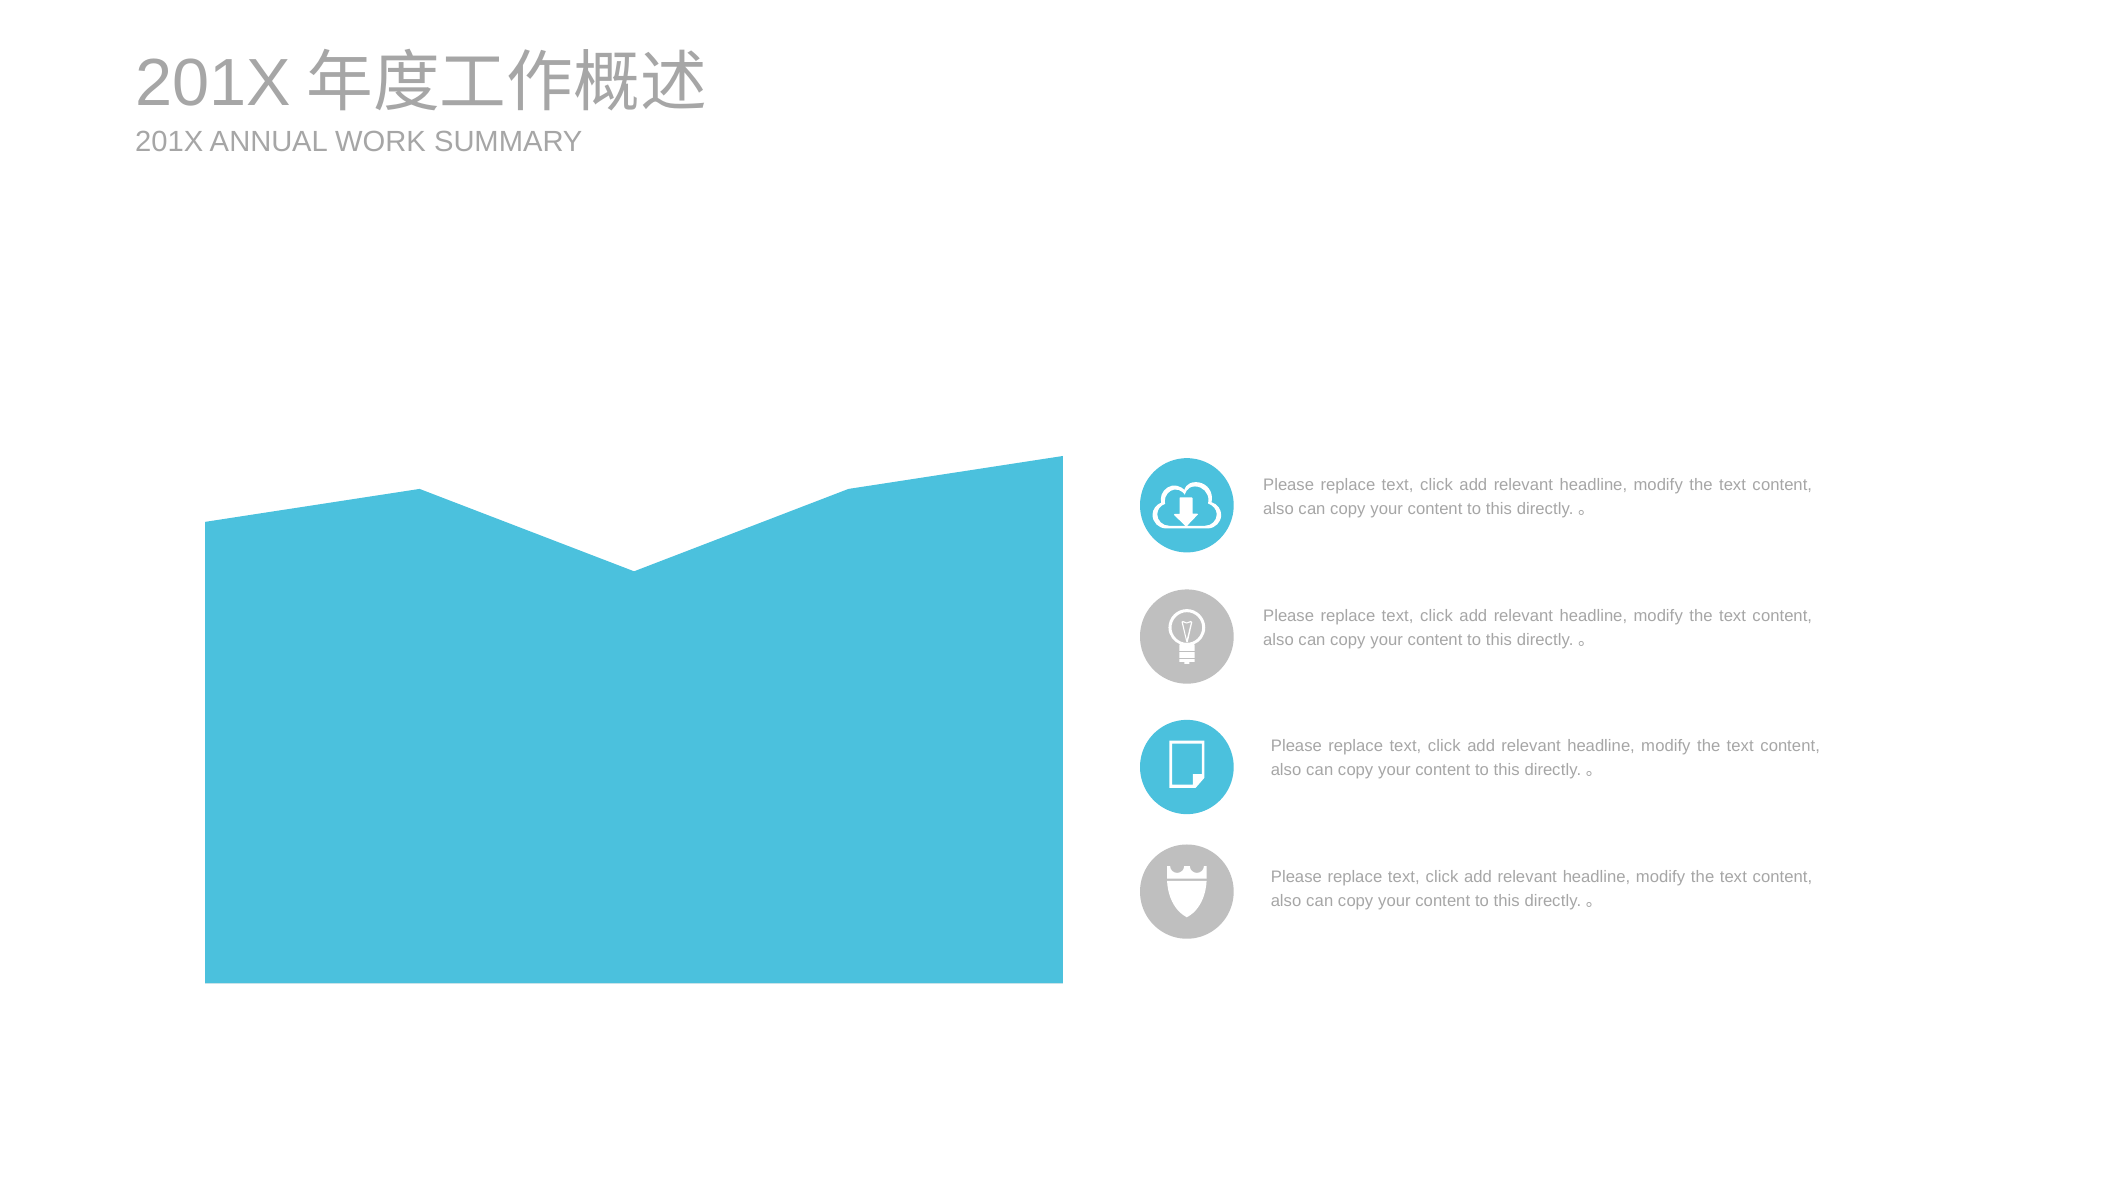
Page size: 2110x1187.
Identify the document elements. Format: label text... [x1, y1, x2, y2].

text_box 201X ANNUAL WORK SUMMARY [135, 122, 596, 158]
text_box [1138, 457, 1235, 554]
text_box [1167, 865, 1207, 918]
text_box Please replace text, click add relevant headline, modify the text content, also can copy your content to this directly.。 [1255, 466, 1822, 522]
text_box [1168, 609, 1206, 664]
text_box [1138, 843, 1235, 940]
text_box [1152, 482, 1222, 529]
text_box Please replace text, click add relevant headline, modify the text content, also can copy your content to this directly.。 [1255, 596, 1822, 653]
text_box Please replace text, click add relevant headline, modify the text content, also can copy your content to this directly.。 [1262, 727, 1829, 783]
text_box Please replace text, click add relevant headline, modify the text content, also can copy your content to this directly.。 [1262, 857, 1822, 914]
text_box [1138, 588, 1235, 685]
text_box [1138, 718, 1235, 816]
text_box 201X年度工作概述 [135, 38, 783, 119]
chart [187, 394, 1081, 996]
text_box [1169, 740, 1205, 788]
